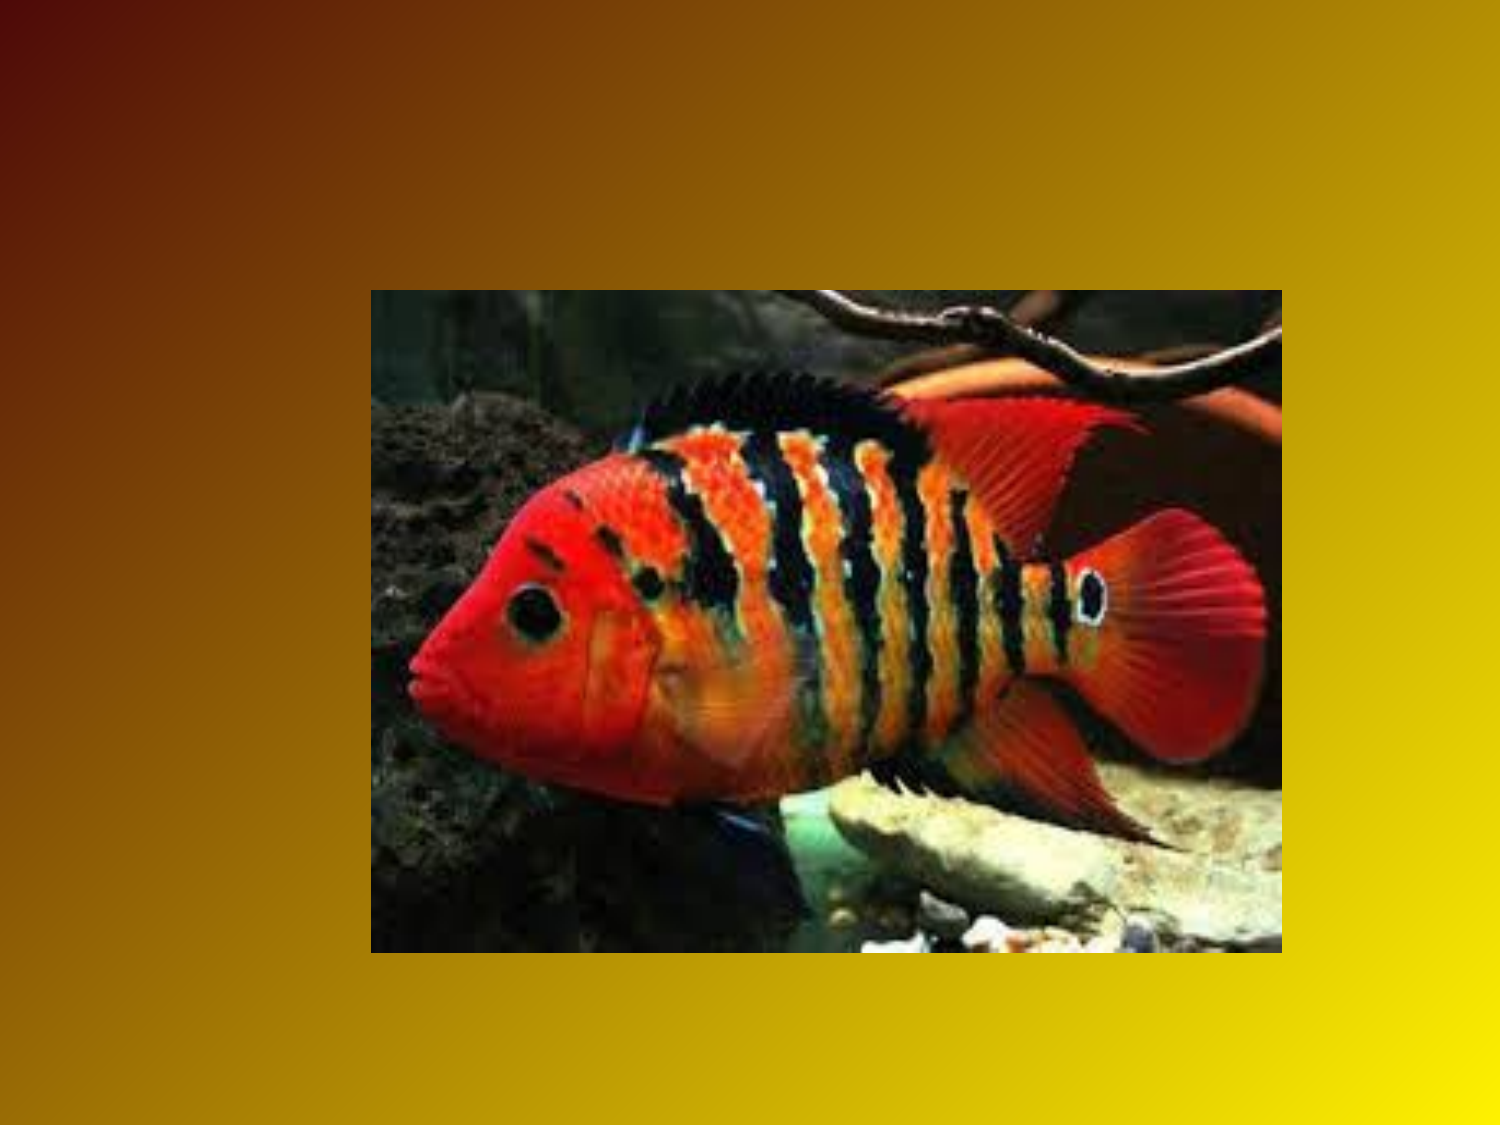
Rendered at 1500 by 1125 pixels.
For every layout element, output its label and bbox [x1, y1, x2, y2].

picture [371, 290, 1282, 953]
